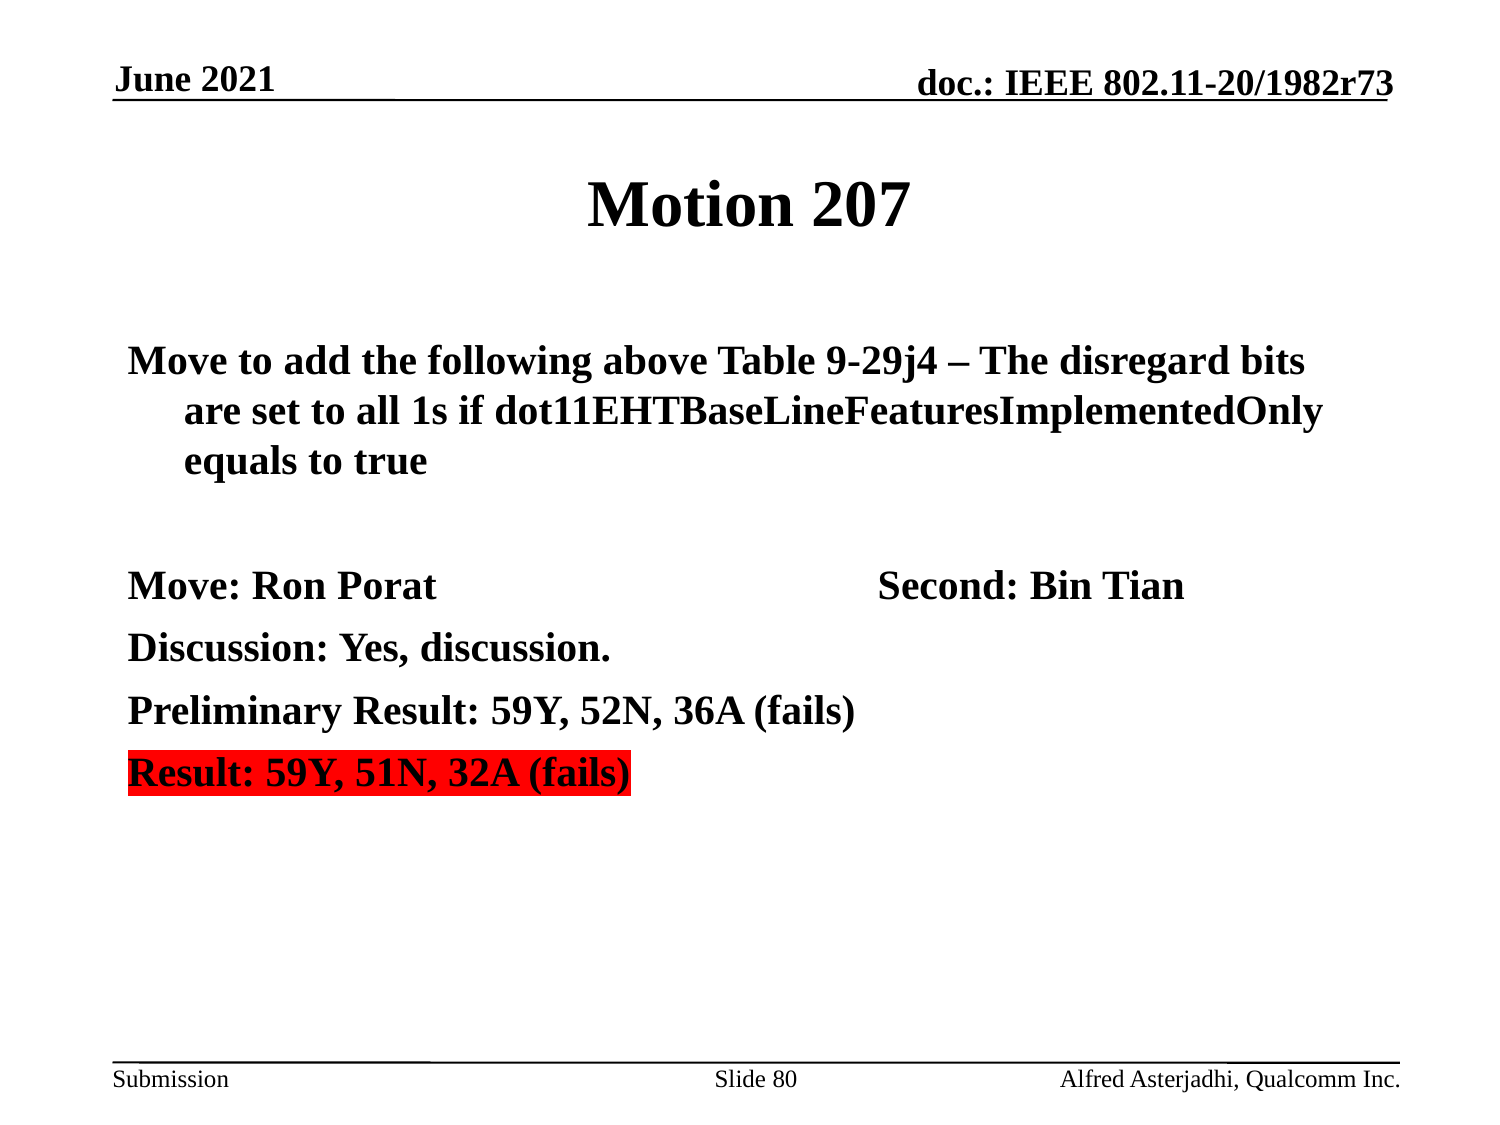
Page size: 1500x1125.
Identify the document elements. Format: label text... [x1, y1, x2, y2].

title Motion 207 [112, 112, 1388, 288]
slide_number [114, 54, 423, 100]
list Move to add the following above Table 9-29j4 – The disregard bits are set to all 1s if dot11EHTBaseLineFeaturesImplementedOnly equals to true Move: Ron Porat Second: Bin Tian Discussion: Yes, discussion. Preliminary Result: 59Y, 52N, 36A (fails) Result: 59Y, 51N, 32A (fails) [112, 324, 1388, 1000]
footer Alfred Asterjadhi, Qualcomm Inc. [878, 1061, 1402, 1093]
slide_number Slide 80 [712, 1061, 800, 1123]
